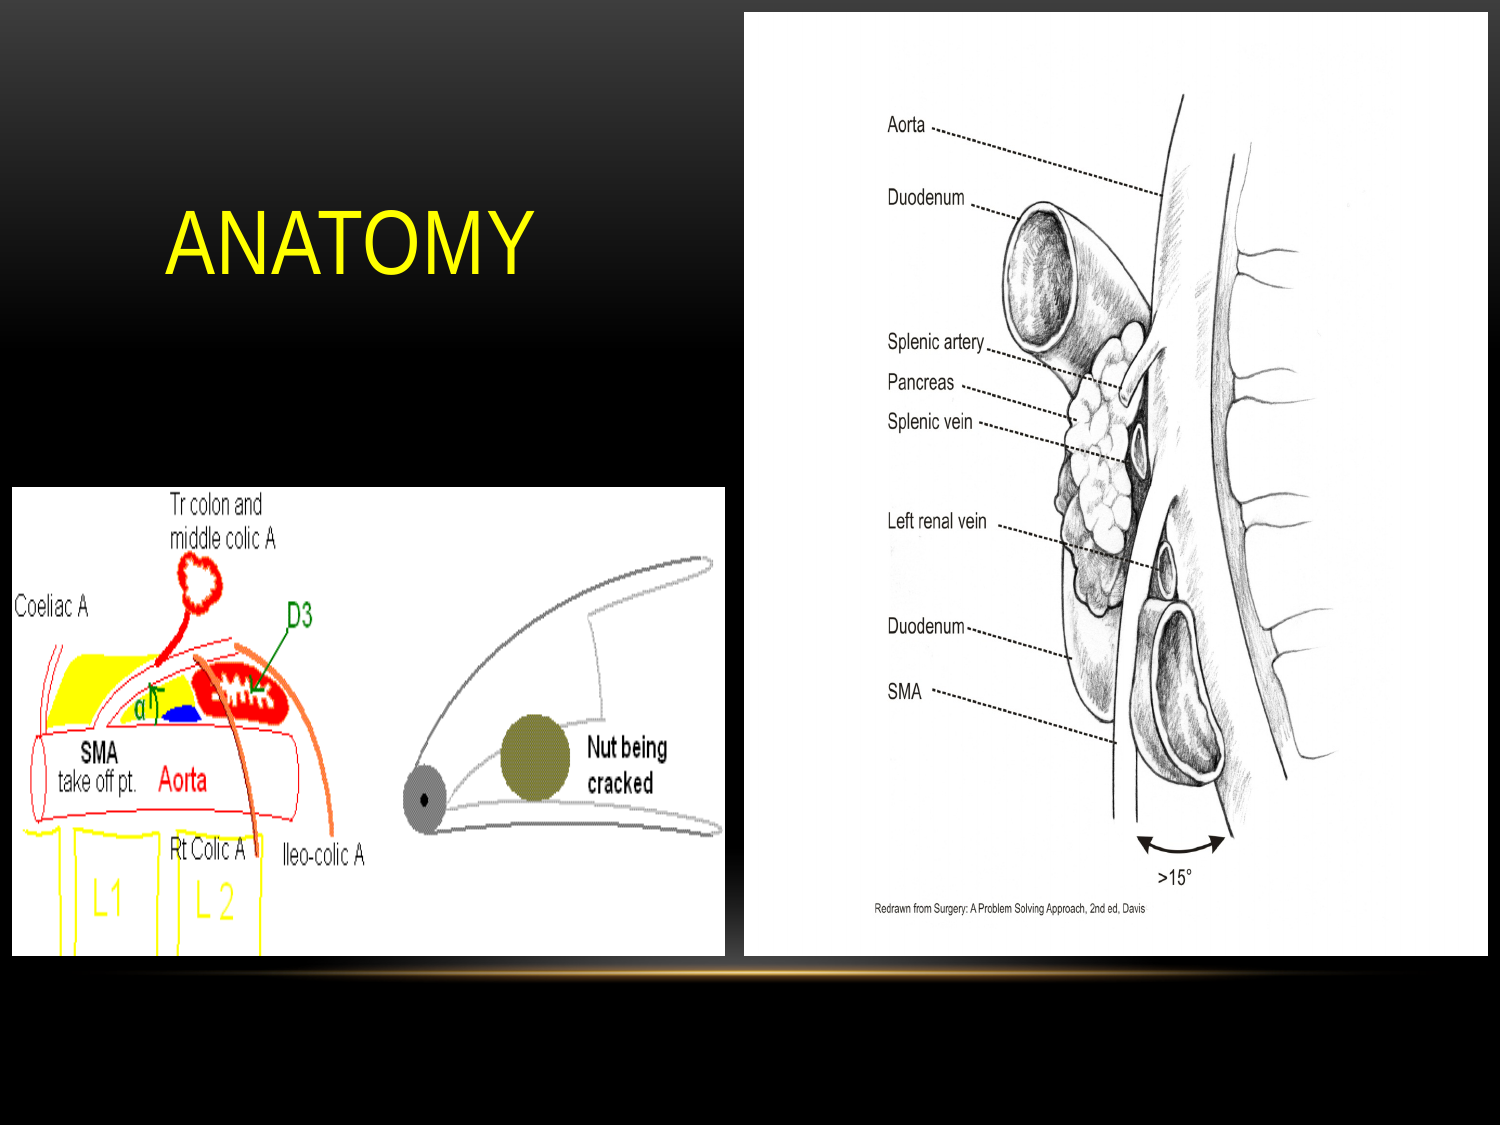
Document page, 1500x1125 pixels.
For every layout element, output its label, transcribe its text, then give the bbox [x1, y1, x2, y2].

title Anatomy [150, 112, 738, 300]
picture [0, 0, 1500, 1125]
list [744, 12, 1488, 957]
